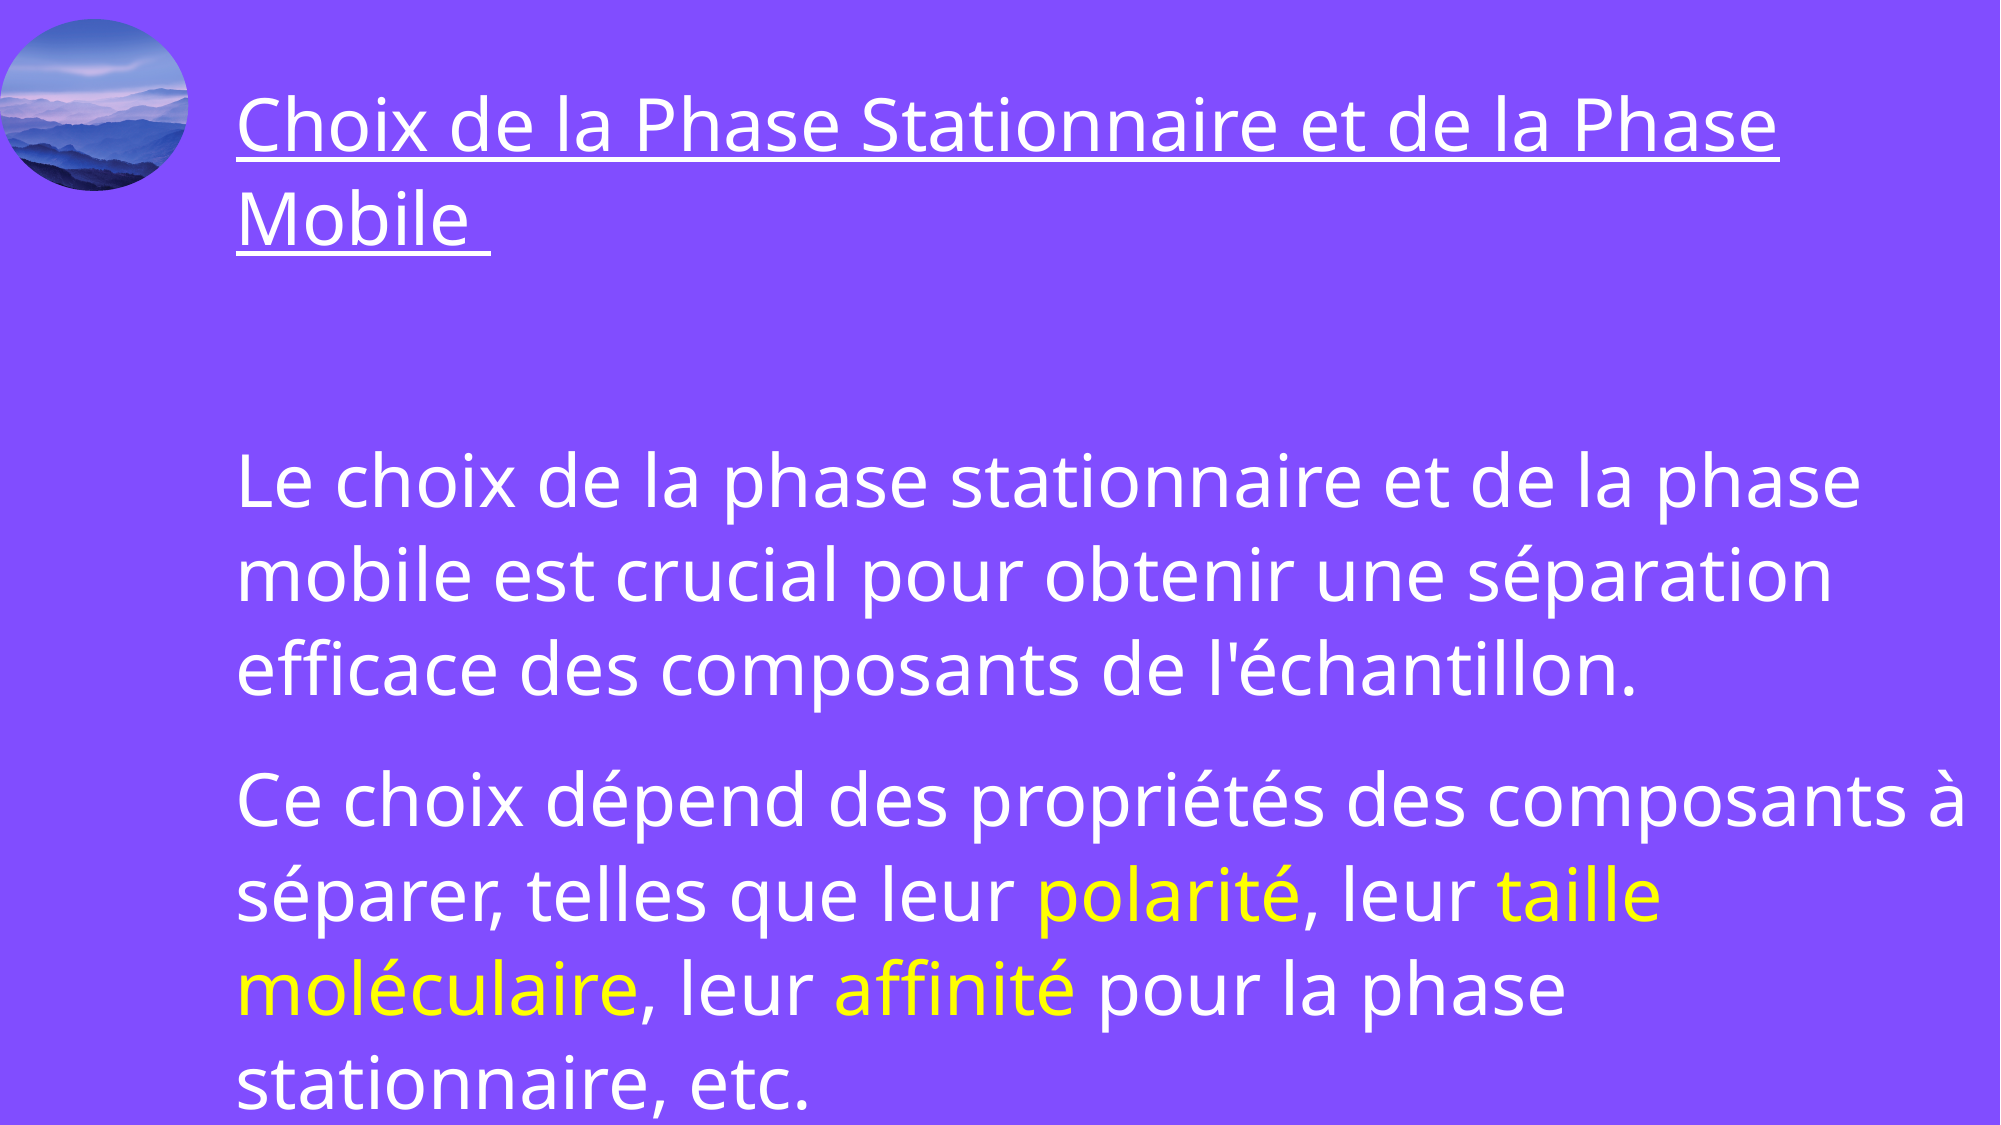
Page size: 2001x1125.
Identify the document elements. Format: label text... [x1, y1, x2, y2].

picture [0, 18, 189, 191]
subtitle Choix de la Phase Stationnaire et de la Phase Mobile Le choix de la phase stationnaire et de la phase mobile est crucial pour obtenir une séparation efficace des composants de l'échantillon. Ce choix dépend des propriétés des composants à séparer, telles que leur polarité, leur taille moléculaire, leur affinité pour la phase stationnaire, etc. [235, 71, 2000, 1125]
